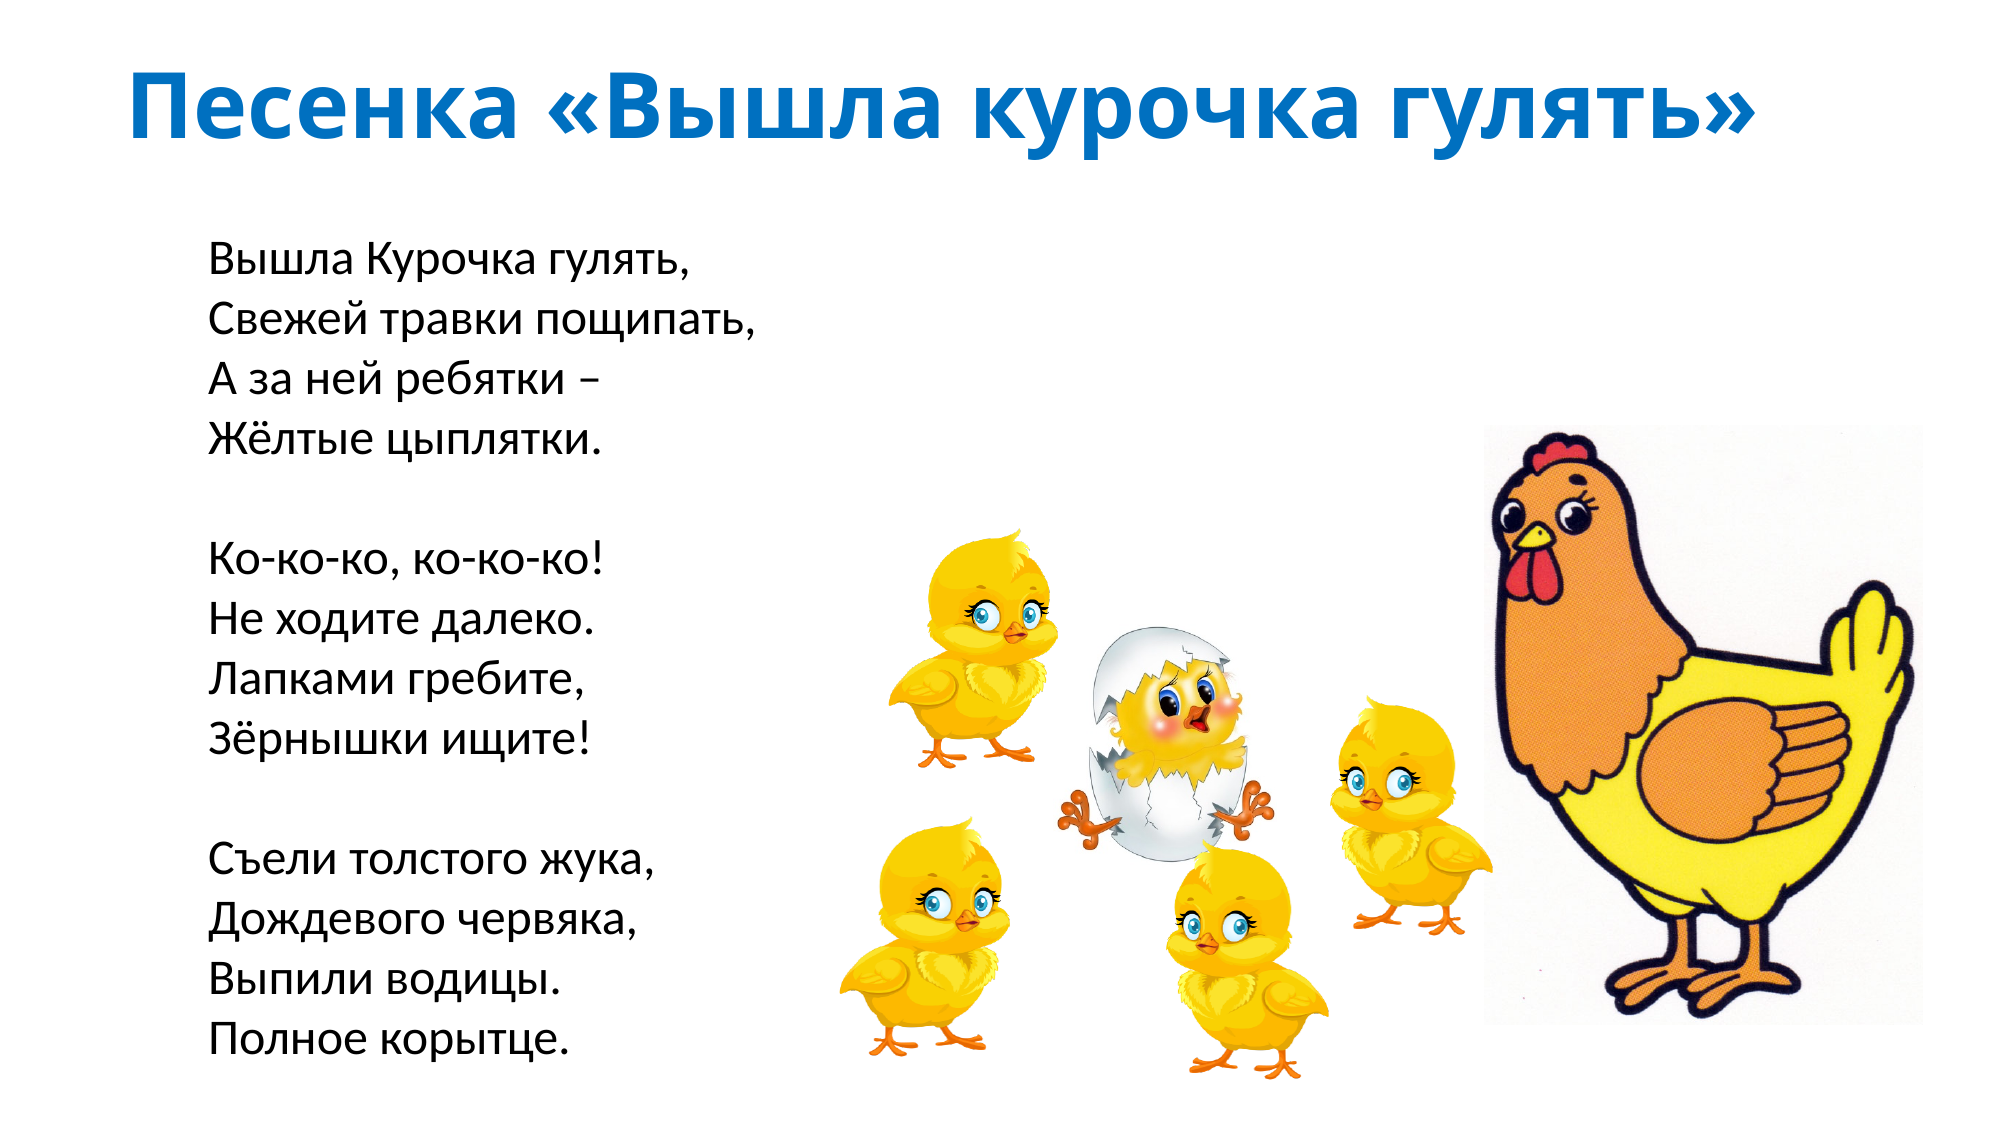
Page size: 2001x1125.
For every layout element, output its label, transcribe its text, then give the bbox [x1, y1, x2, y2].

picture [888, 528, 1058, 770]
title Песенка «Вышла курочка гулять» [110, 0, 1836, 218]
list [1053, 624, 1277, 871]
picture [1330, 425, 1923, 1025]
picture [839, 816, 1010, 1058]
text_box Вышла Курочка гулять, Свежей травки пощипать, А за ней ребятки – Жёлтые цыплятки. Ко-ко-ко, ко-ко-ко! Не ходите далеко. Лапками гребите, Зёрнышки ищите! Съели толстого жука, Дождевого червяка, Выпили водицы. Полное корытце. [193, 217, 911, 1073]
picture [1166, 839, 1329, 1081]
